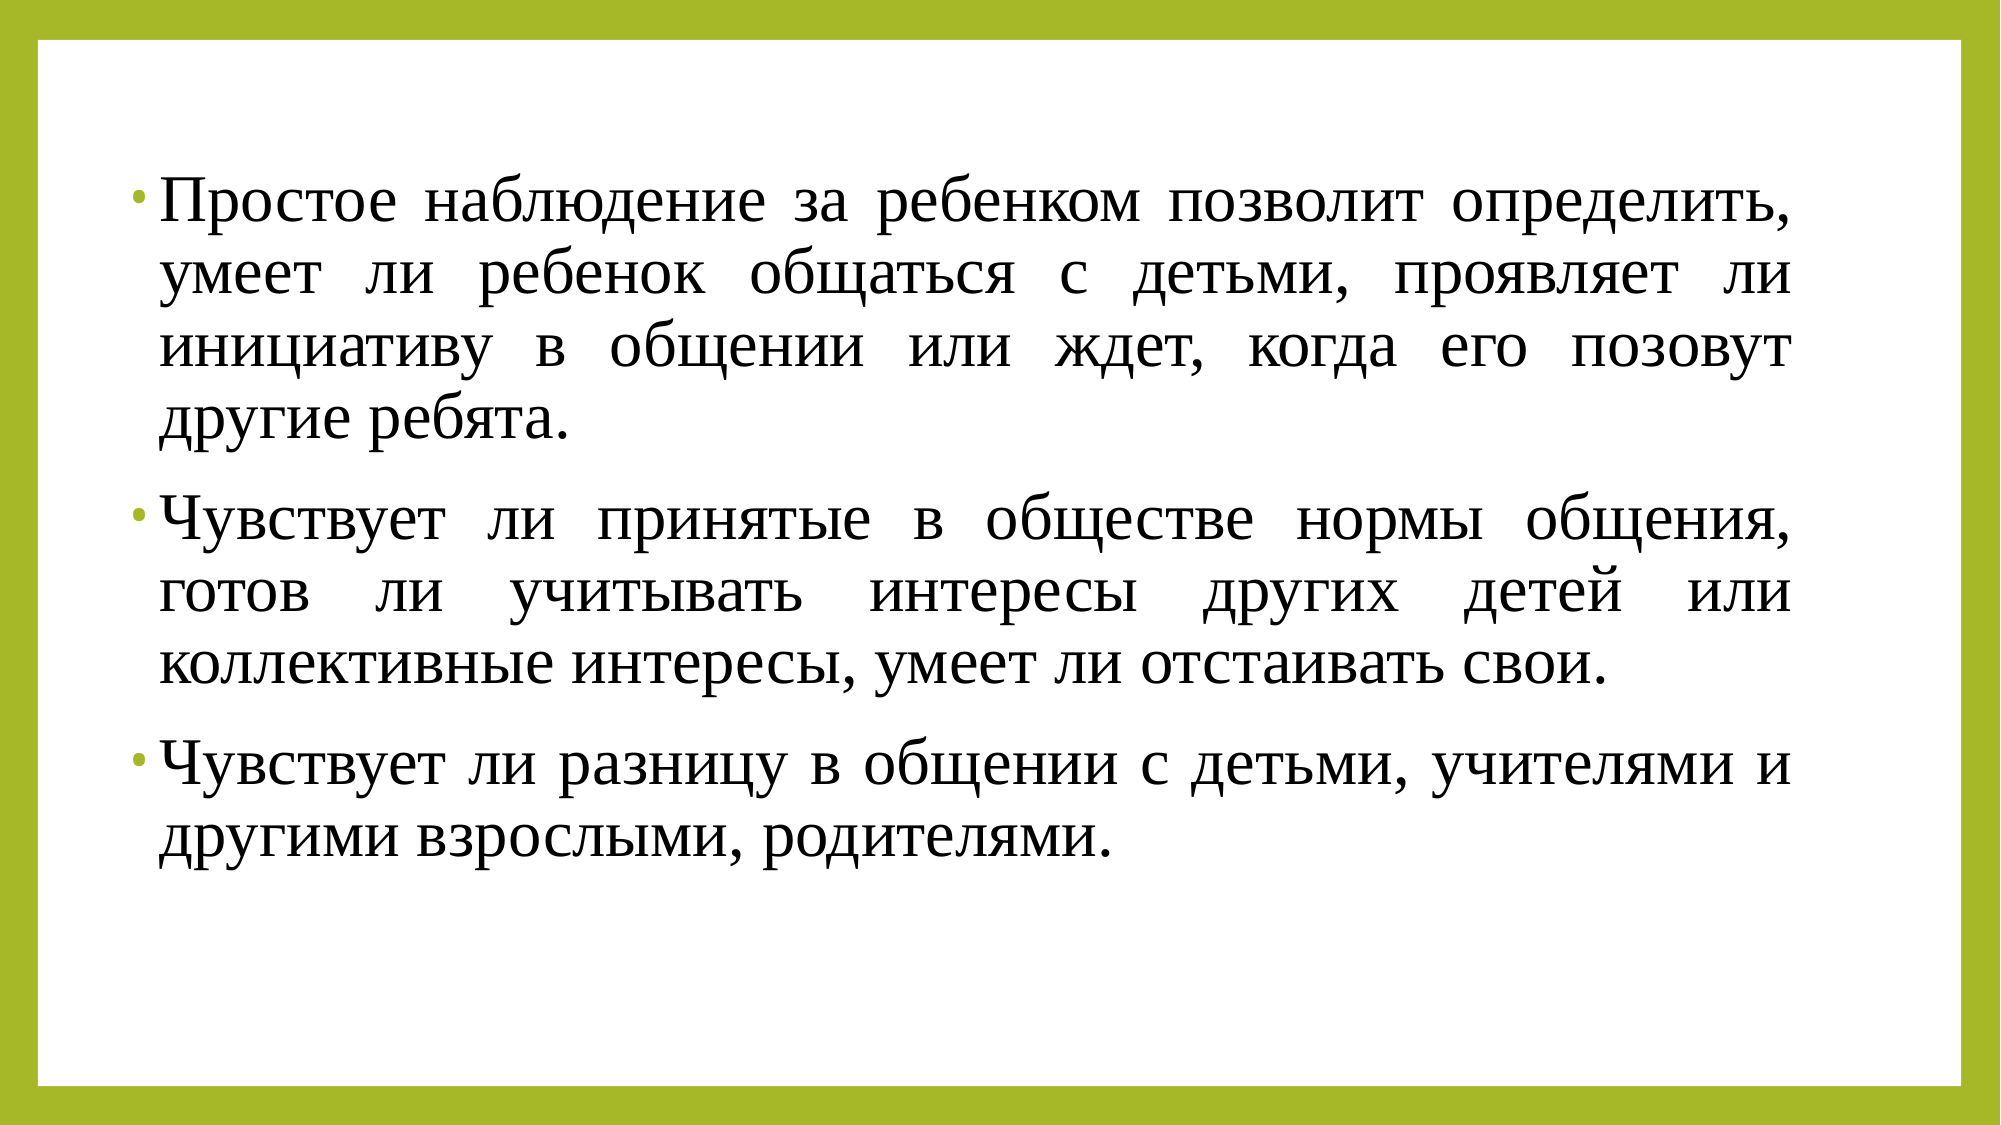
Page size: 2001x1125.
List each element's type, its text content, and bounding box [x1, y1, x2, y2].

list Простое наблюдение за ребенком позволит определить, умеет ли ребенок общаться с детьми, проявляет ли инициативу в общении или ждет, когда его позовут другие ребята. Чувствует ли принятые в обществе нормы общения, готов ли учитывать интересы других детей или коллективные интересы, умеет ли отстаивать свои. Чувствует ли разницу в общении с детьми, учителями и другими взрослыми, родителями. [106, 156, 1810, 1064]
